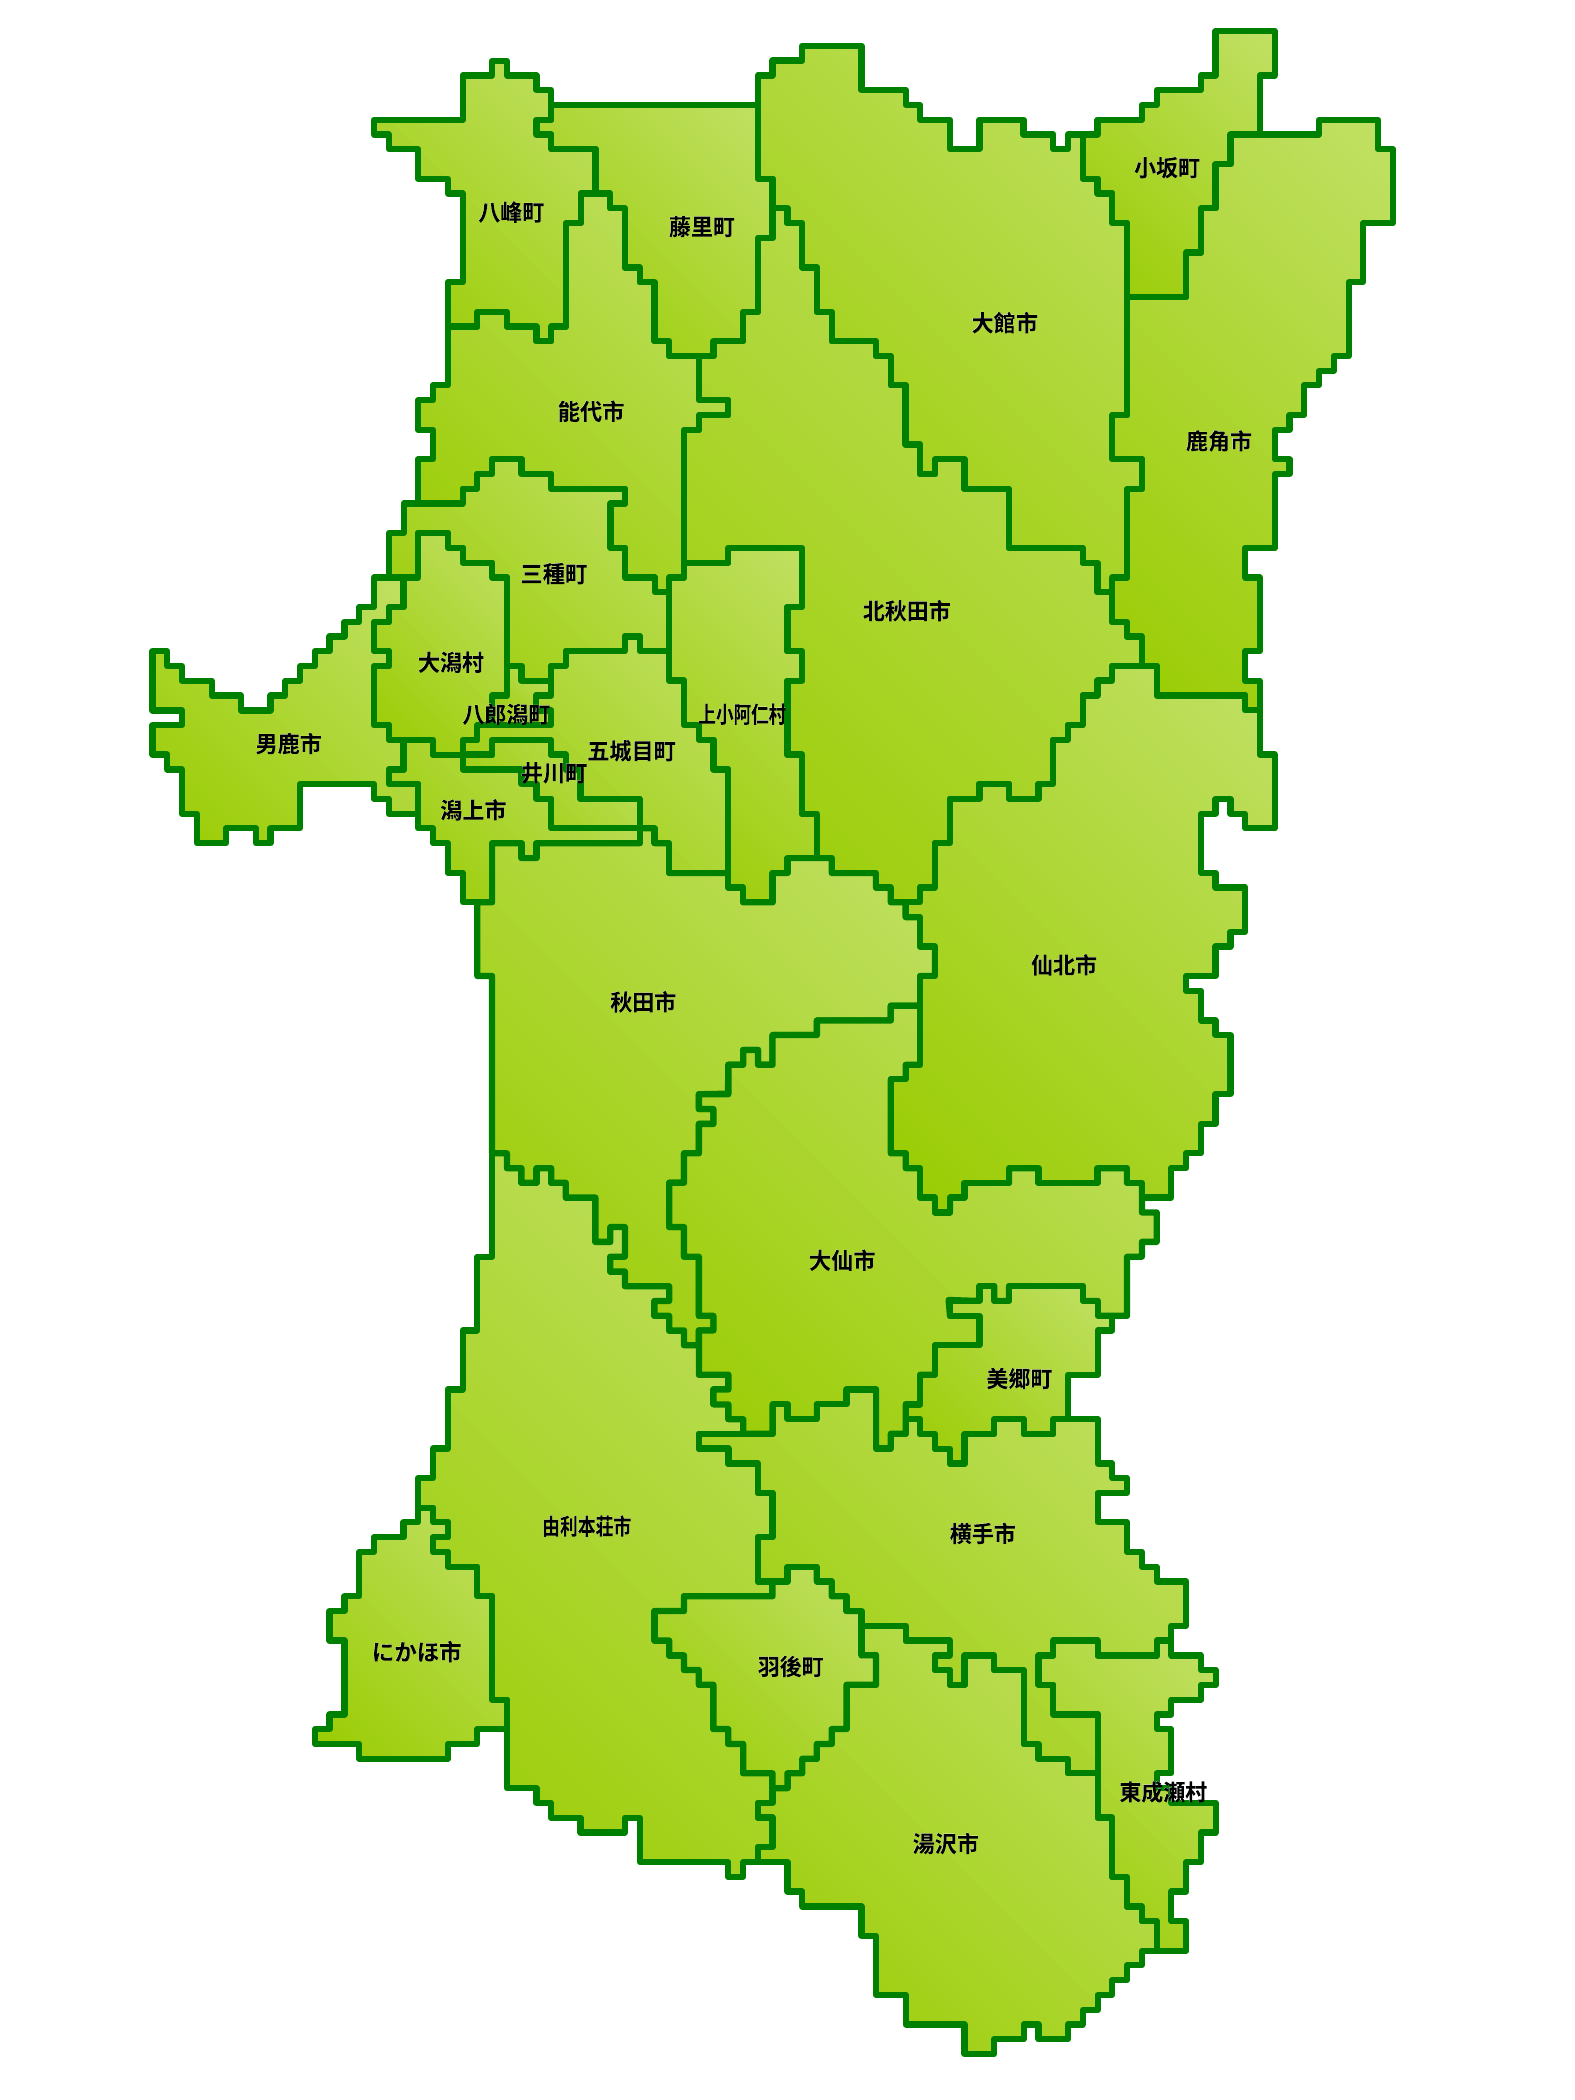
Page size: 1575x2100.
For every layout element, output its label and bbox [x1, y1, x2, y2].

text_box [610, 990, 676, 1013]
text_box [668, 215, 735, 238]
text_box [986, 1367, 1052, 1390]
text_box [373, 1640, 462, 1663]
text_box [521, 761, 587, 784]
text_box [588, 739, 676, 762]
text_box [152, 30, 1394, 2055]
text_box [255, 732, 322, 755]
text_box [1185, 429, 1252, 452]
text_box [1030, 953, 1097, 976]
text_box [521, 562, 587, 585]
text_box [1134, 156, 1200, 179]
text_box [418, 650, 484, 674]
text_box [971, 311, 1038, 334]
text_box [462, 702, 550, 726]
text_box [809, 1248, 875, 1272]
text_box [440, 798, 506, 821]
text_box [543, 1514, 631, 1538]
text_box [698, 702, 787, 726]
text_box [558, 399, 624, 423]
text_box [862, 599, 951, 622]
text_box [757, 1655, 824, 1678]
text_box [1119, 1780, 1207, 1803]
text_box [949, 1522, 1016, 1545]
text_box [912, 1832, 979, 1855]
text_box [478, 200, 544, 224]
